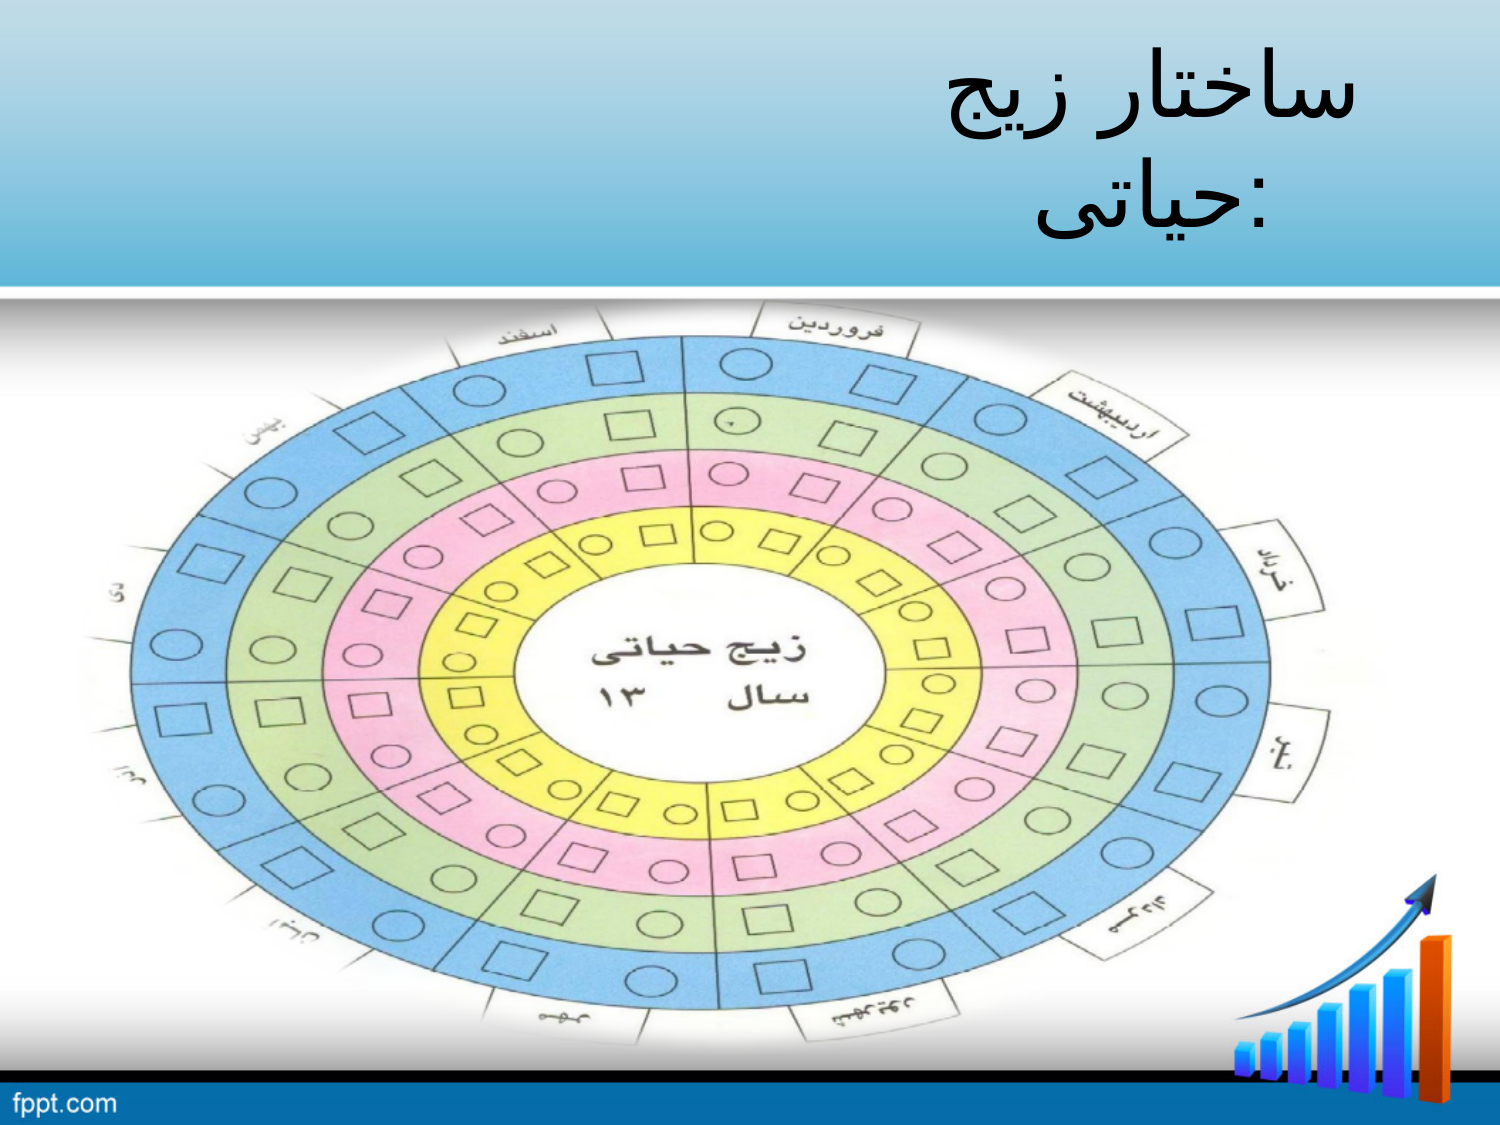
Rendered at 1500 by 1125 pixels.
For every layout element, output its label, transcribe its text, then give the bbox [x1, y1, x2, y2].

title ساختار زیج حیاتی: [820, 54, 1485, 218]
picture [0, 0, 1500, 1125]
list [74, 290, 1389, 1059]
